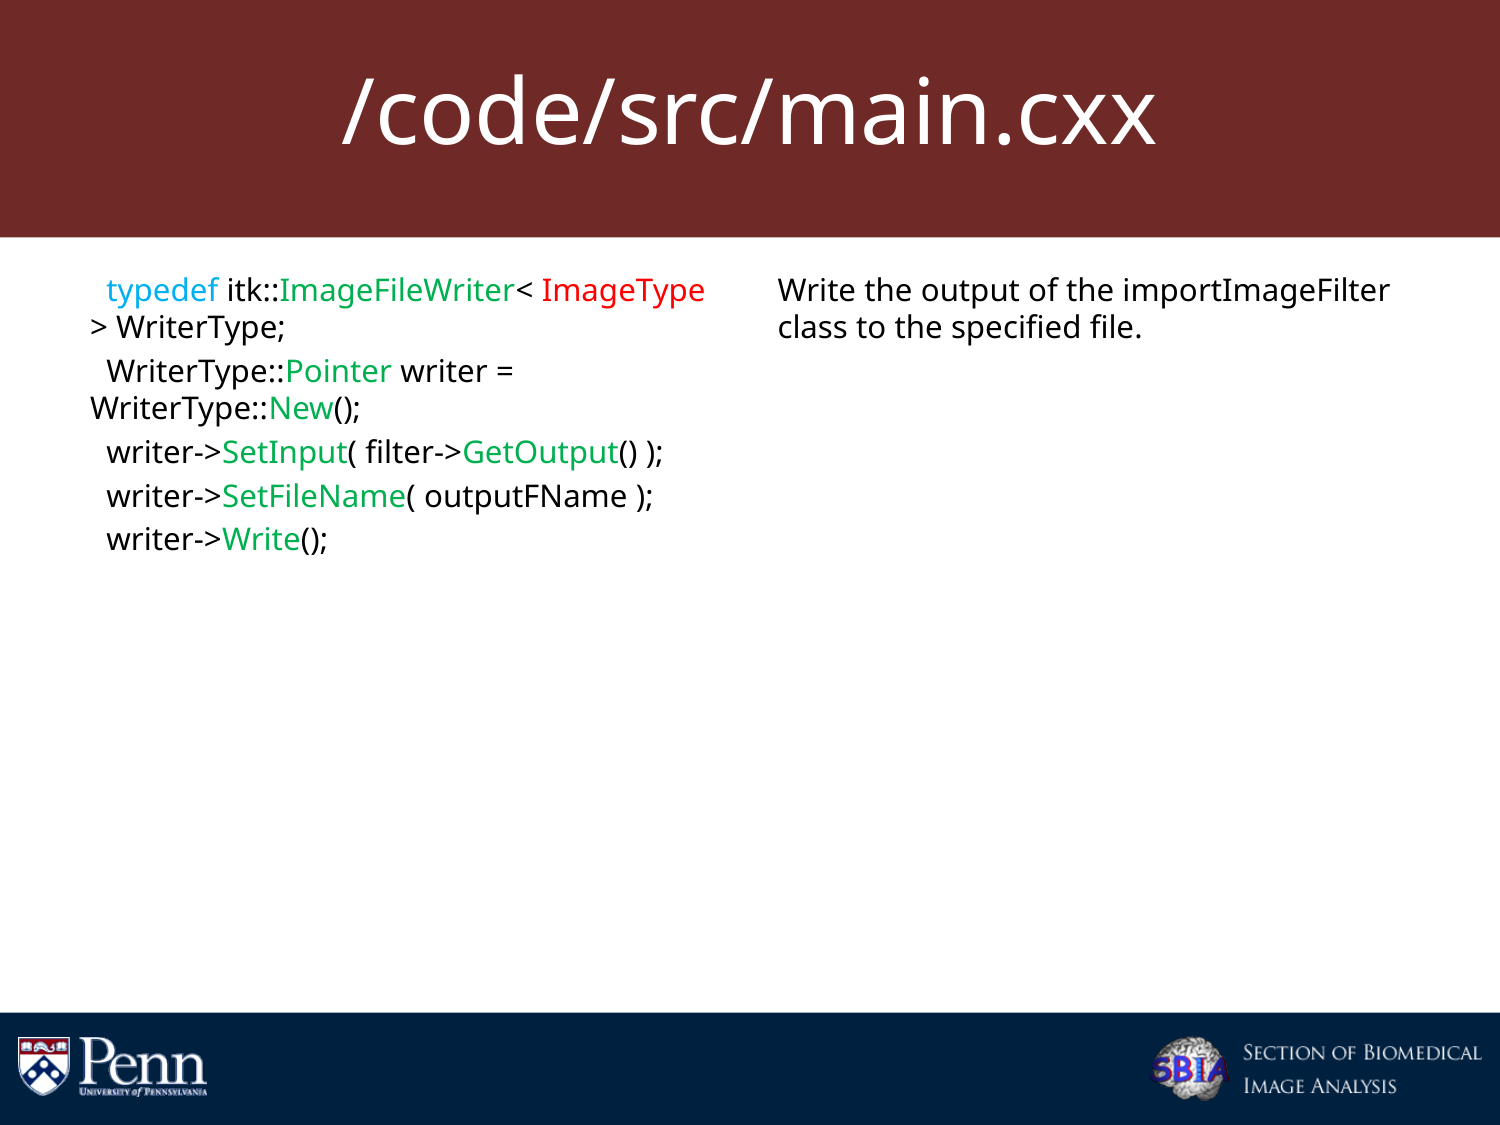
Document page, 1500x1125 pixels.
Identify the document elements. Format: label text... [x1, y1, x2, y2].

list Write the output of the importImageFilter class to the specified file. [762, 262, 1425, 1013]
title /code/src/main.cxx [75, 45, 1425, 238]
list typedef itk::ImageFileWriter< ImageType > WriterType; WriterType::Pointer writer = WriterType::New(); writer->SetInput( filter->GetOutput() ); writer->SetFileName( outputFName ); writer->Write(); [75, 262, 738, 1013]
picture [18, 1037, 207, 1097]
picture [1149, 1035, 1482, 1102]
